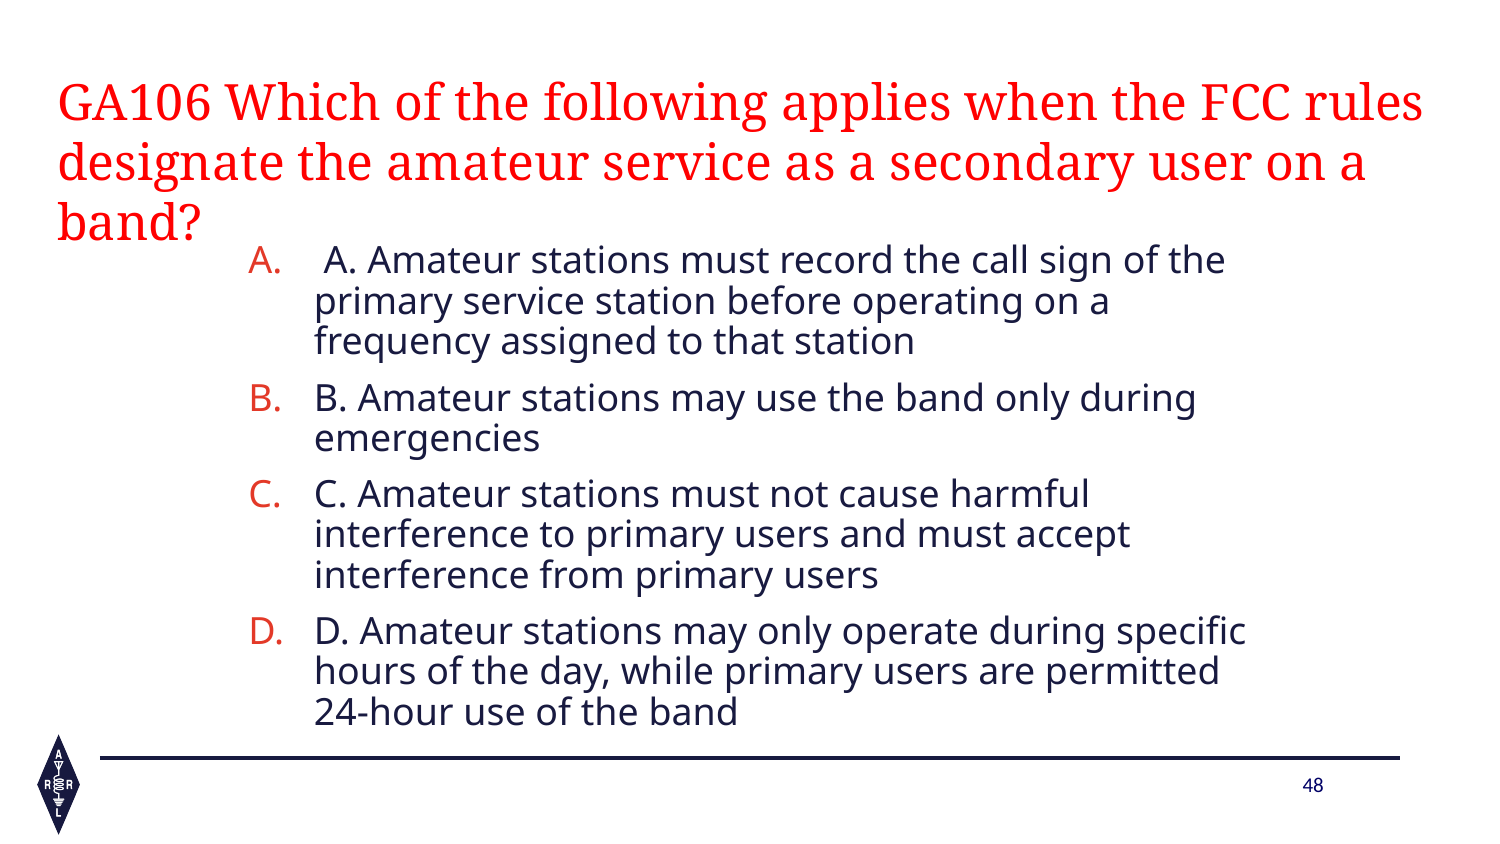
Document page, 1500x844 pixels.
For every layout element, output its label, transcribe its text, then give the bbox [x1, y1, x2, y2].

picture [37, 734, 80, 835]
text_box GA106 Which of the following applies when the FCC rules designate the amateur service as a secondary user on a band? [41, 62, 1458, 258]
list A. Amateur stations must record the call sign of the primary service station before operating on a frequency assigned to that station B. Amateur stations may use the band only during emergencies C. Amateur stations must not cause harmful interference to primary users and must accept interference from primary users D. Amateur stations may only operate during specific hours of the day, while primary users are permitted 24-hour use of the band [248, 258, 1252, 688]
slide_number 48 [1302, 761, 1400, 807]
